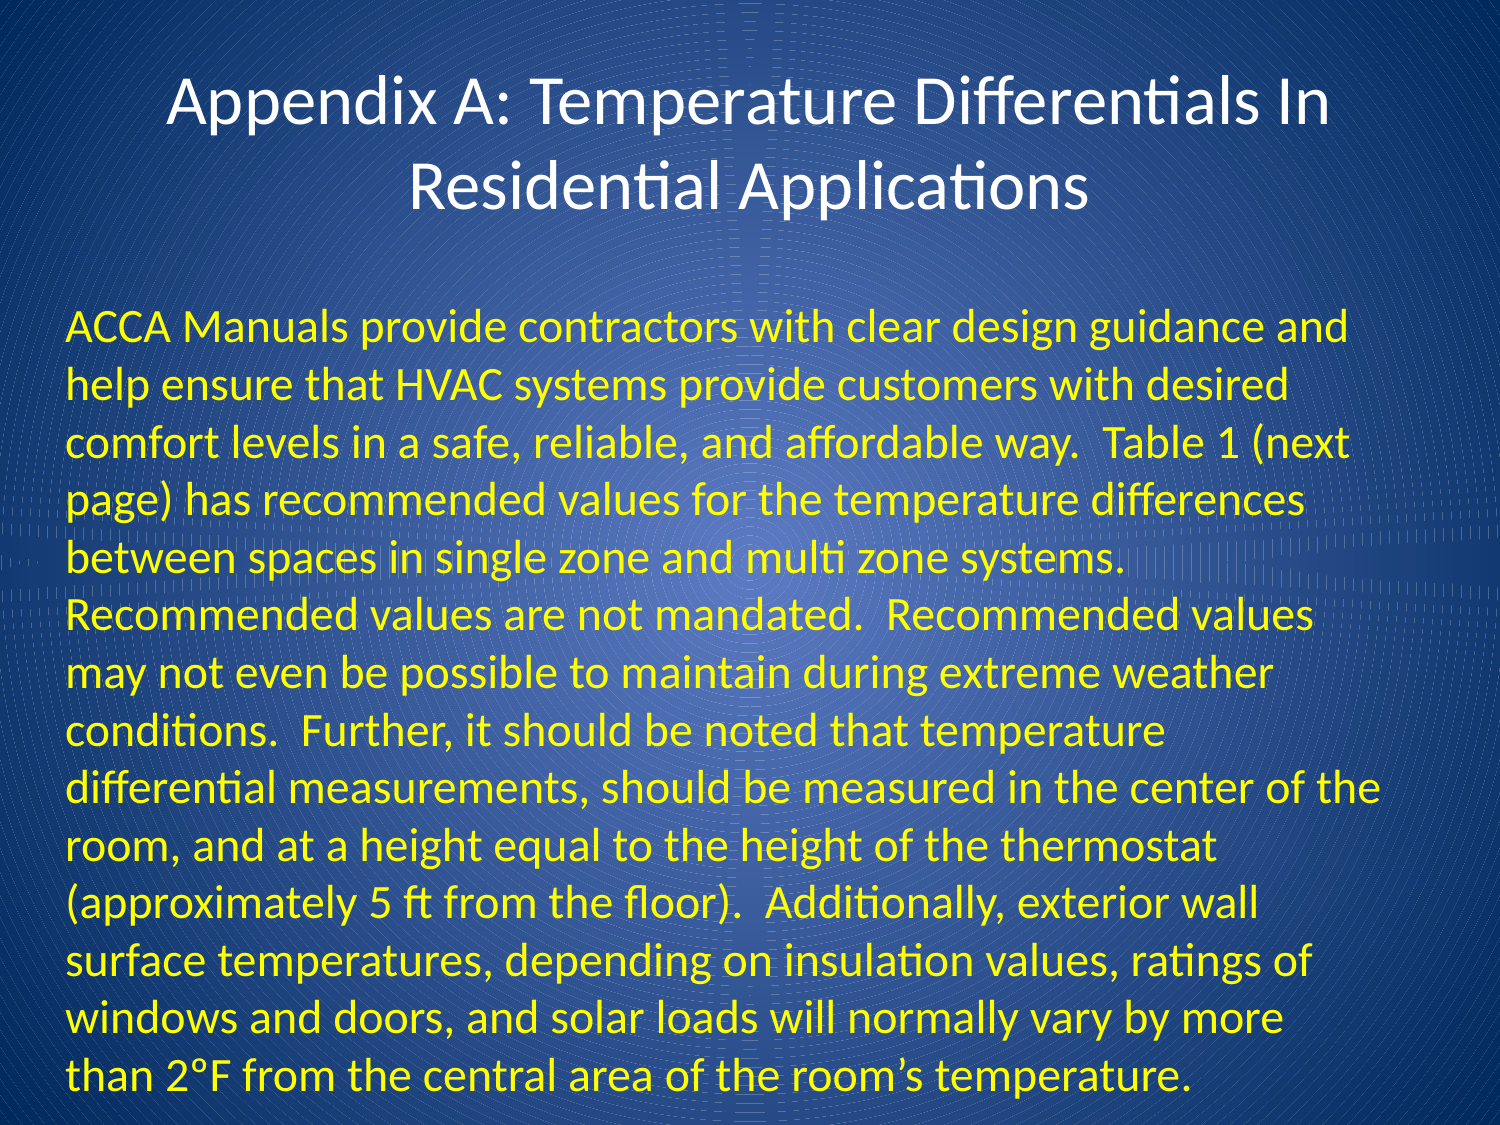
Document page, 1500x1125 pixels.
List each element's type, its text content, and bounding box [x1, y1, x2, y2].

list ACCA Manuals provide contractors with clear design guidance and help ensure that HVAC systems provide customers with desired comfort levels in a safe, reliable, and affordable way. Table 1 (next page) has recommended values for the temperature differences between spaces in single zone and multi zone systems. Recommended values are not mandated. Recommended values may not even be possible to maintain during extreme weather conditions. Further, it should be noted that temperature differential measurements, should be measured in the center of the room, and at a height equal to the height of the thermostat (approximately 5 ft from the floor). Additionally, exterior wall surface temperatures, depending on insulation values, ratings of windows and doors, and solar loads will normally vary by more than 2ºF from the central area of the room’s temperature. [50, 287, 1400, 1113]
title Appendix A: Temperature Differentials In Residential Applications [75, 45, 1425, 233]
